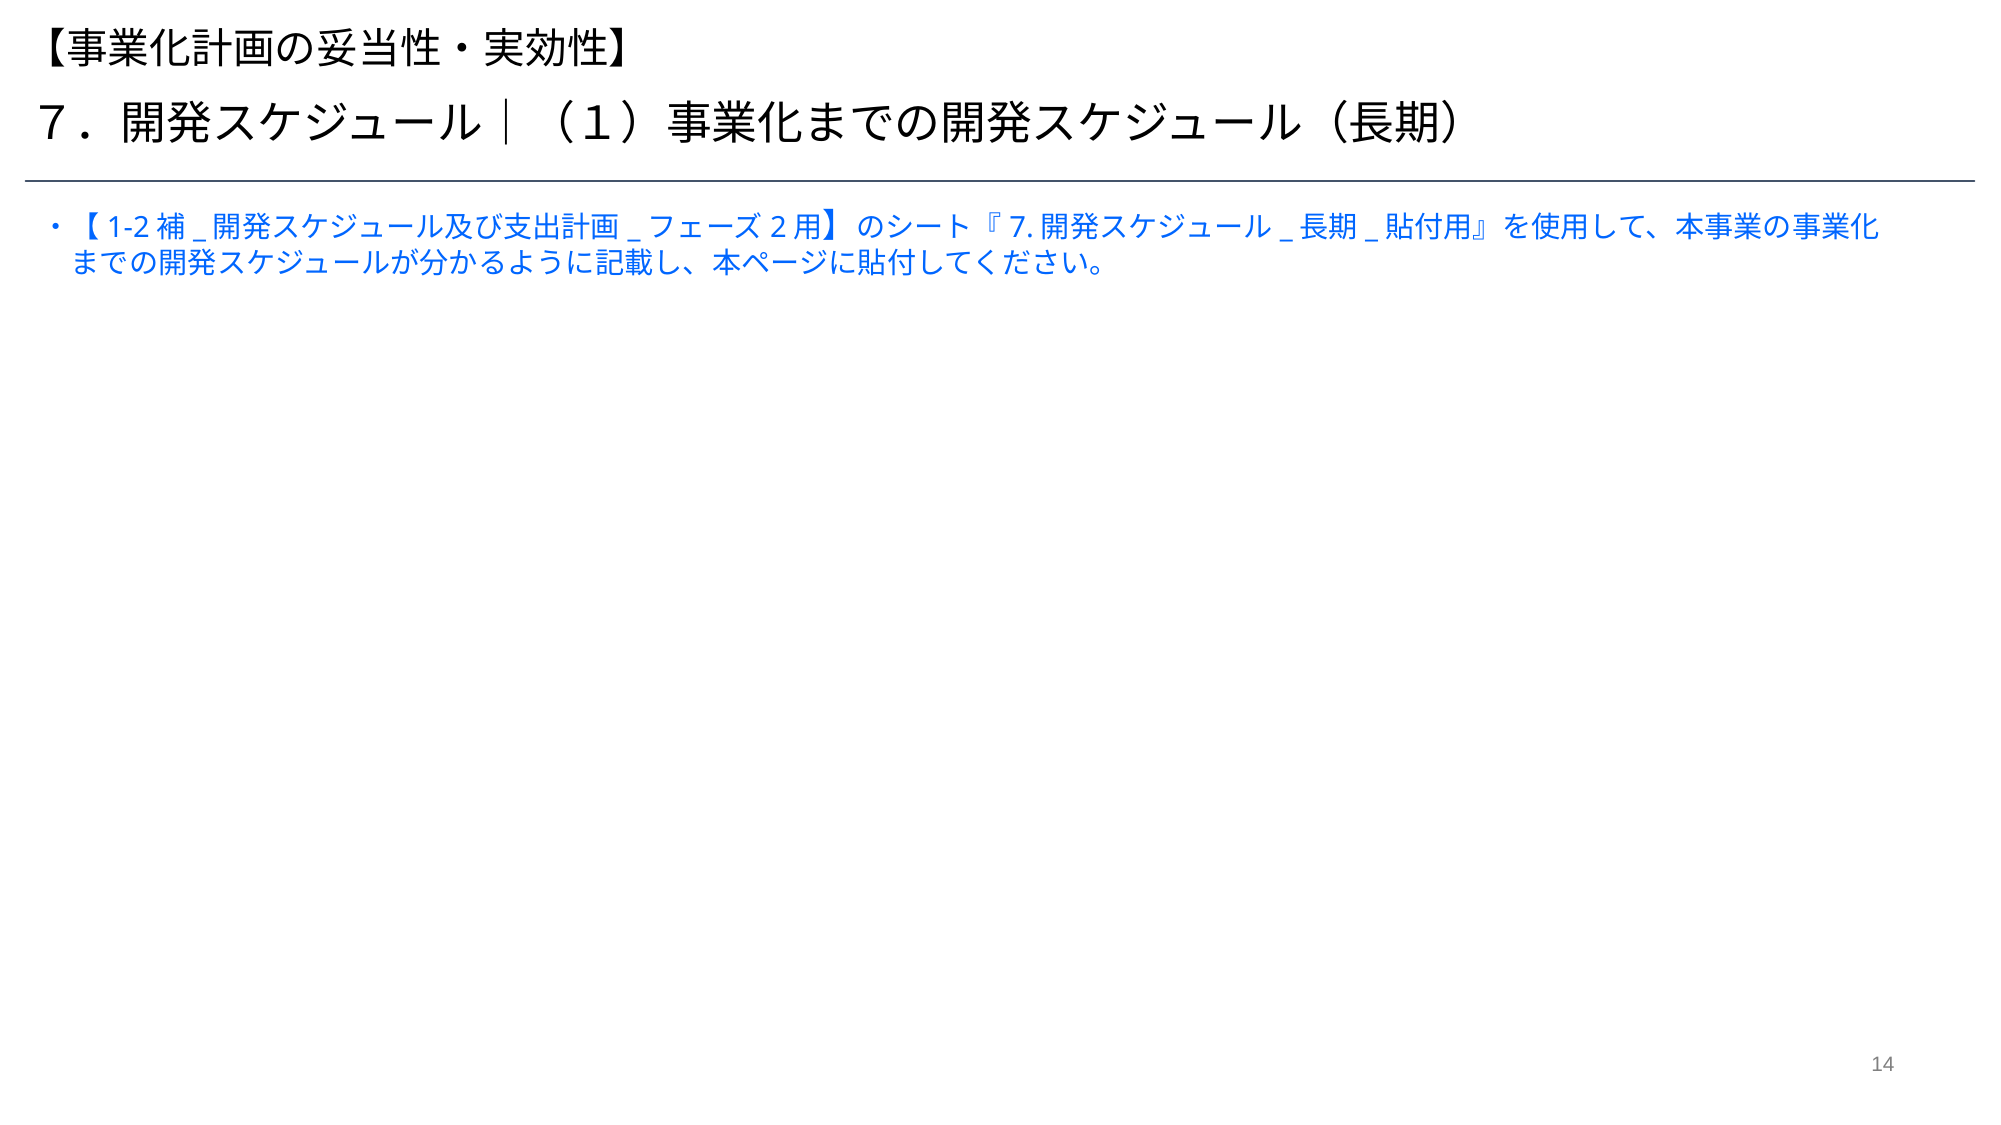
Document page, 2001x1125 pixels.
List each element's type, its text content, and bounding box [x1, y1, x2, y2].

text_box ７．開発スケジュール｜（１）事業化までの開発スケジュール（長期） [29, 100, 1969, 150]
text_box 【事業化計画の妥当性・実効性】 [24, 28, 1818, 74]
text_box ・【1-2補_開発スケジュール及び支出計画_フェーズ2用】のシート『7.開発スケジュール_長期_貼付用』を使用して、本事業の事業化までの開発スケジュールが分かるように記載し、本ページに貼付してください。 [26, 182, 1922, 303]
